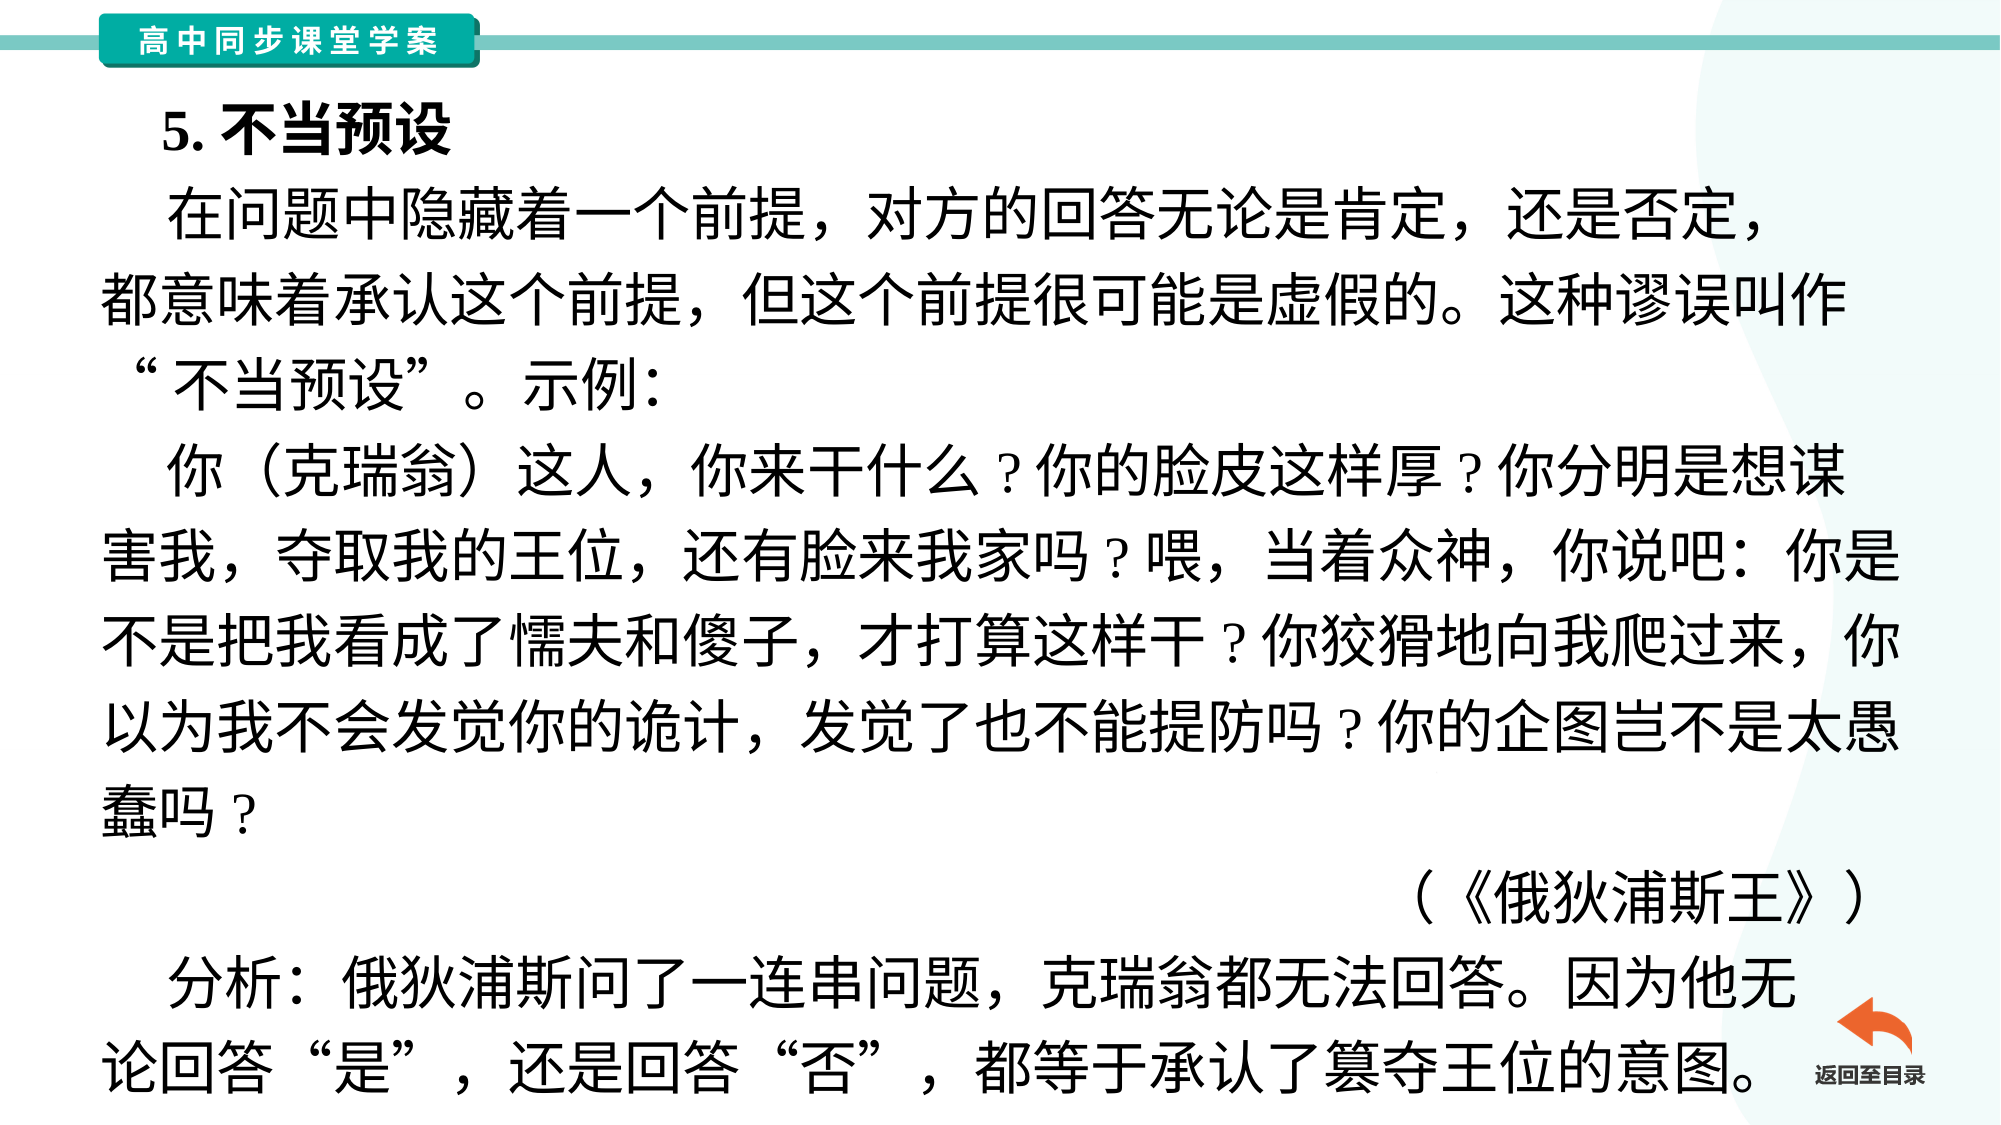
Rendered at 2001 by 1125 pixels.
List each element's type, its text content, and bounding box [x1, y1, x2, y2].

picture [0, 0, 2000, 1125]
text_box 5.不当预设 在问题中隐藏着一个前提，对方的回答无论是肯定，还是否定， 都意味着承认这个前提，但这个前提很可能是虚假的。这种谬误叫作 “不当预设”。示例： 你（克瑞翁）这人，你来干什么?你的脸皮这样厚?你分明是想谋 害我，夺取我的王位，还有脸来我家吗?喂，当着众神，你说吧：你是 不是把我看成了懦夫和傻子，才打算这样干?你狡猾地向我爬过来，你 以为我不会发觉你的诡计，发觉了也不能提防吗?你的企图岂不是太愚 蠢吗? （《俄狄浦斯王》） 分析：俄狄浦斯问了一连串问题，克瑞翁都无法回答。因为他无 论回答“是”，还是回答“否”，都等于承认了篡夺王位的意图。 [100, 76, 1899, 1102]
